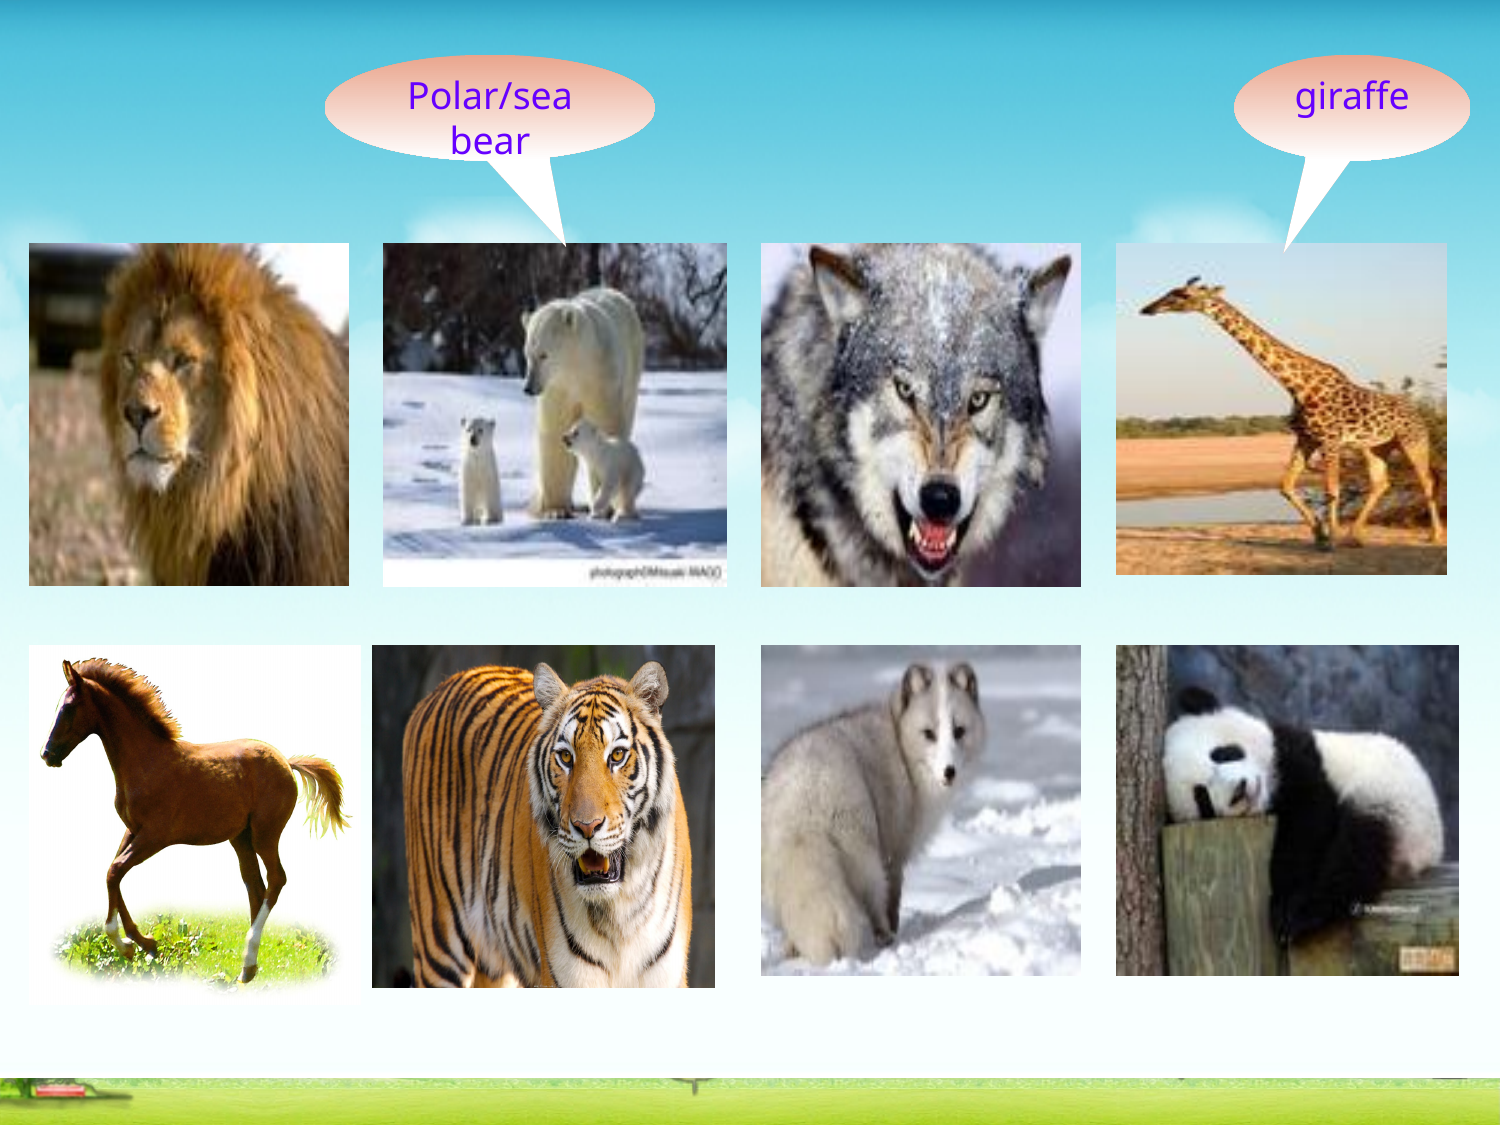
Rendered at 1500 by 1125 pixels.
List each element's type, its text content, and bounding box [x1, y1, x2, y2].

picture [0, 0, 1500, 1125]
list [761, 644, 1081, 977]
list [29, 645, 361, 1005]
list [29, 243, 349, 587]
text_box Polar/sea bear [324, 54, 656, 241]
text_box giraffe [1234, 54, 1471, 241]
